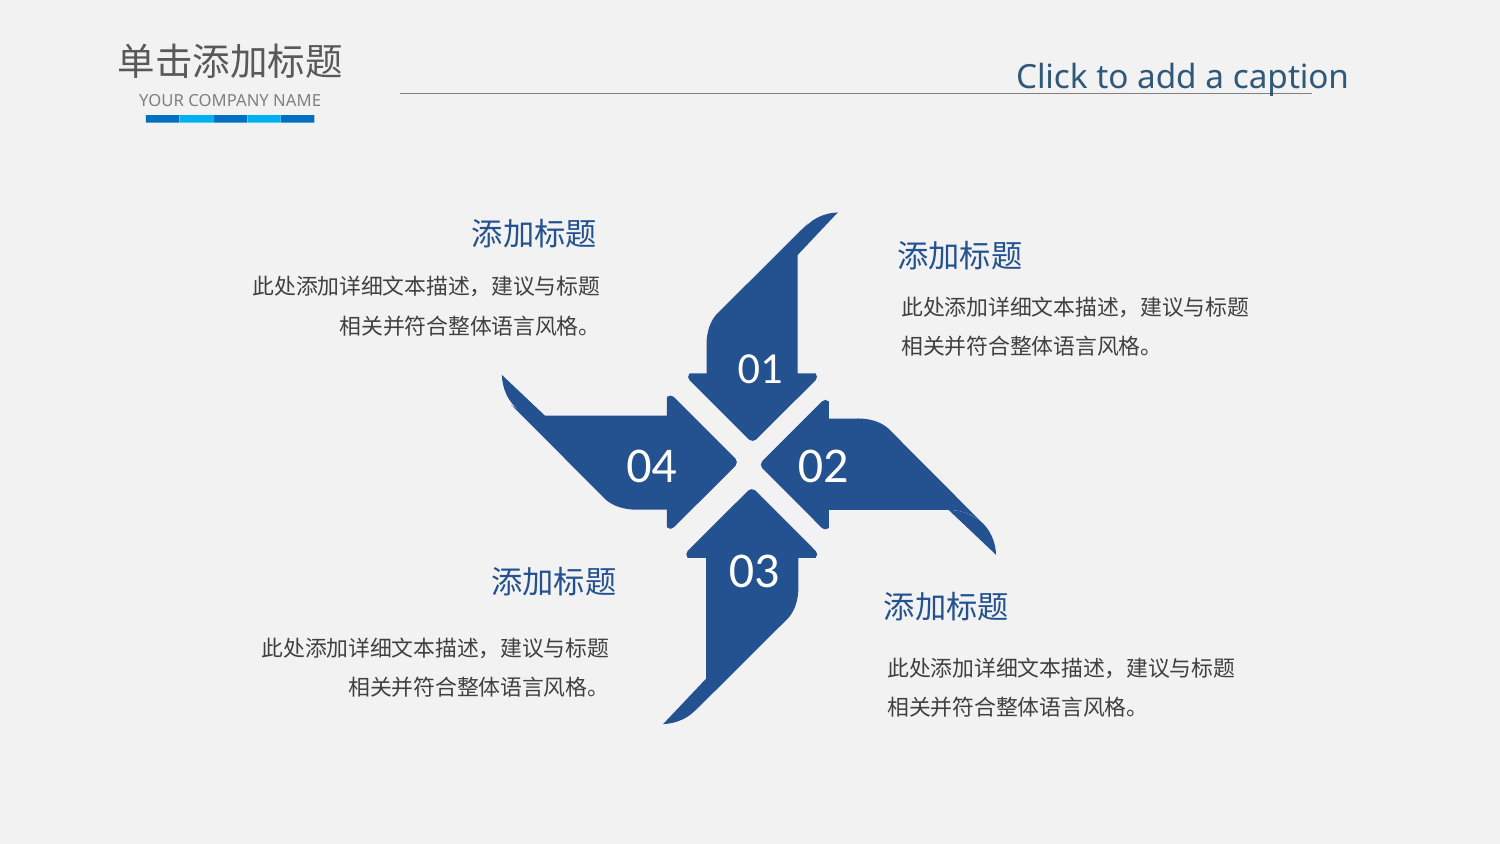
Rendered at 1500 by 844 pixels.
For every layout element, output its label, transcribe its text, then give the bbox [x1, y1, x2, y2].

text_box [687, 208, 883, 442]
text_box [241, 532, 632, 721]
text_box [497, 330, 738, 530]
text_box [616, 488, 818, 726]
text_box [85, 32, 375, 123]
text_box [868, 558, 1256, 741]
text_box Click to add a caption [1000, 46, 1425, 103]
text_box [760, 399, 997, 600]
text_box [229, 185, 616, 360]
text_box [882, 207, 1270, 380]
